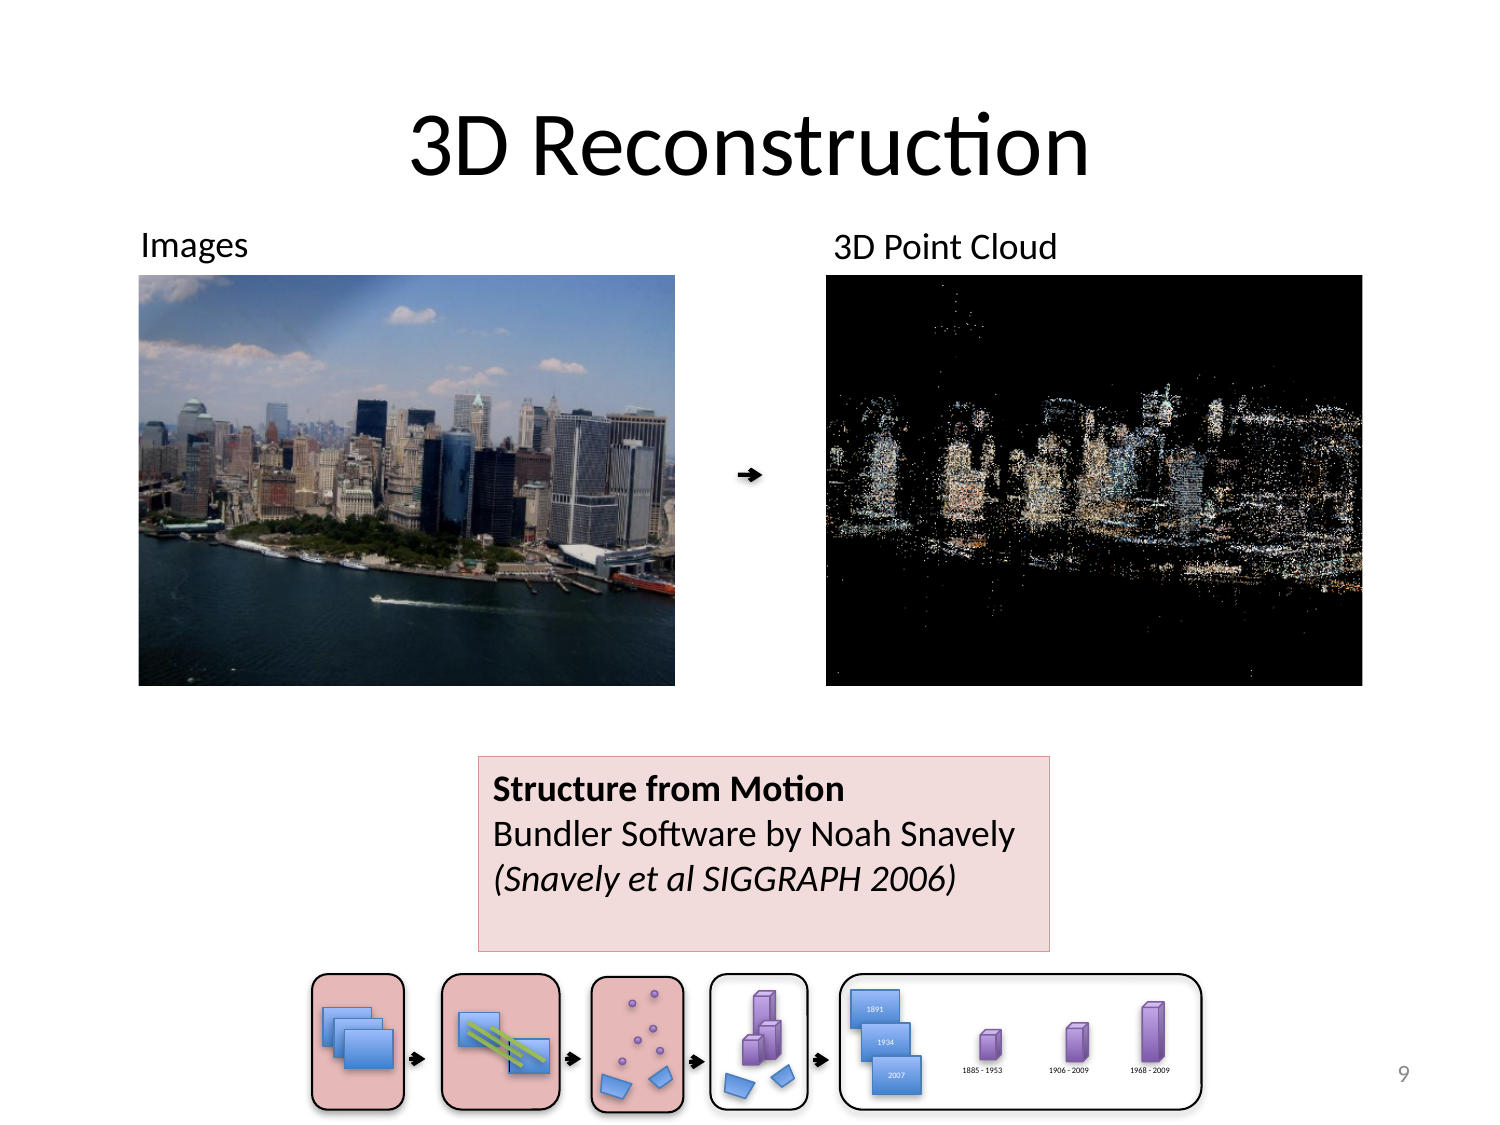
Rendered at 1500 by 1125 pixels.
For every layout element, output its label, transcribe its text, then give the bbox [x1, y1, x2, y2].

text_box Structure from Motion Bundler Software by Noah Snavely (Snavely et al SIGGRAPH 2006) [478, 756, 1050, 952]
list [825, 274, 1363, 686]
picture [138, 274, 676, 686]
title 3D Reconstruction [75, 45, 1425, 233]
text_box 3D Point Cloud [818, 214, 1074, 275]
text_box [311, 973, 1202, 1113]
slide_number 9 [1206, 1042, 1425, 1103]
text_box Images [125, 212, 264, 273]
